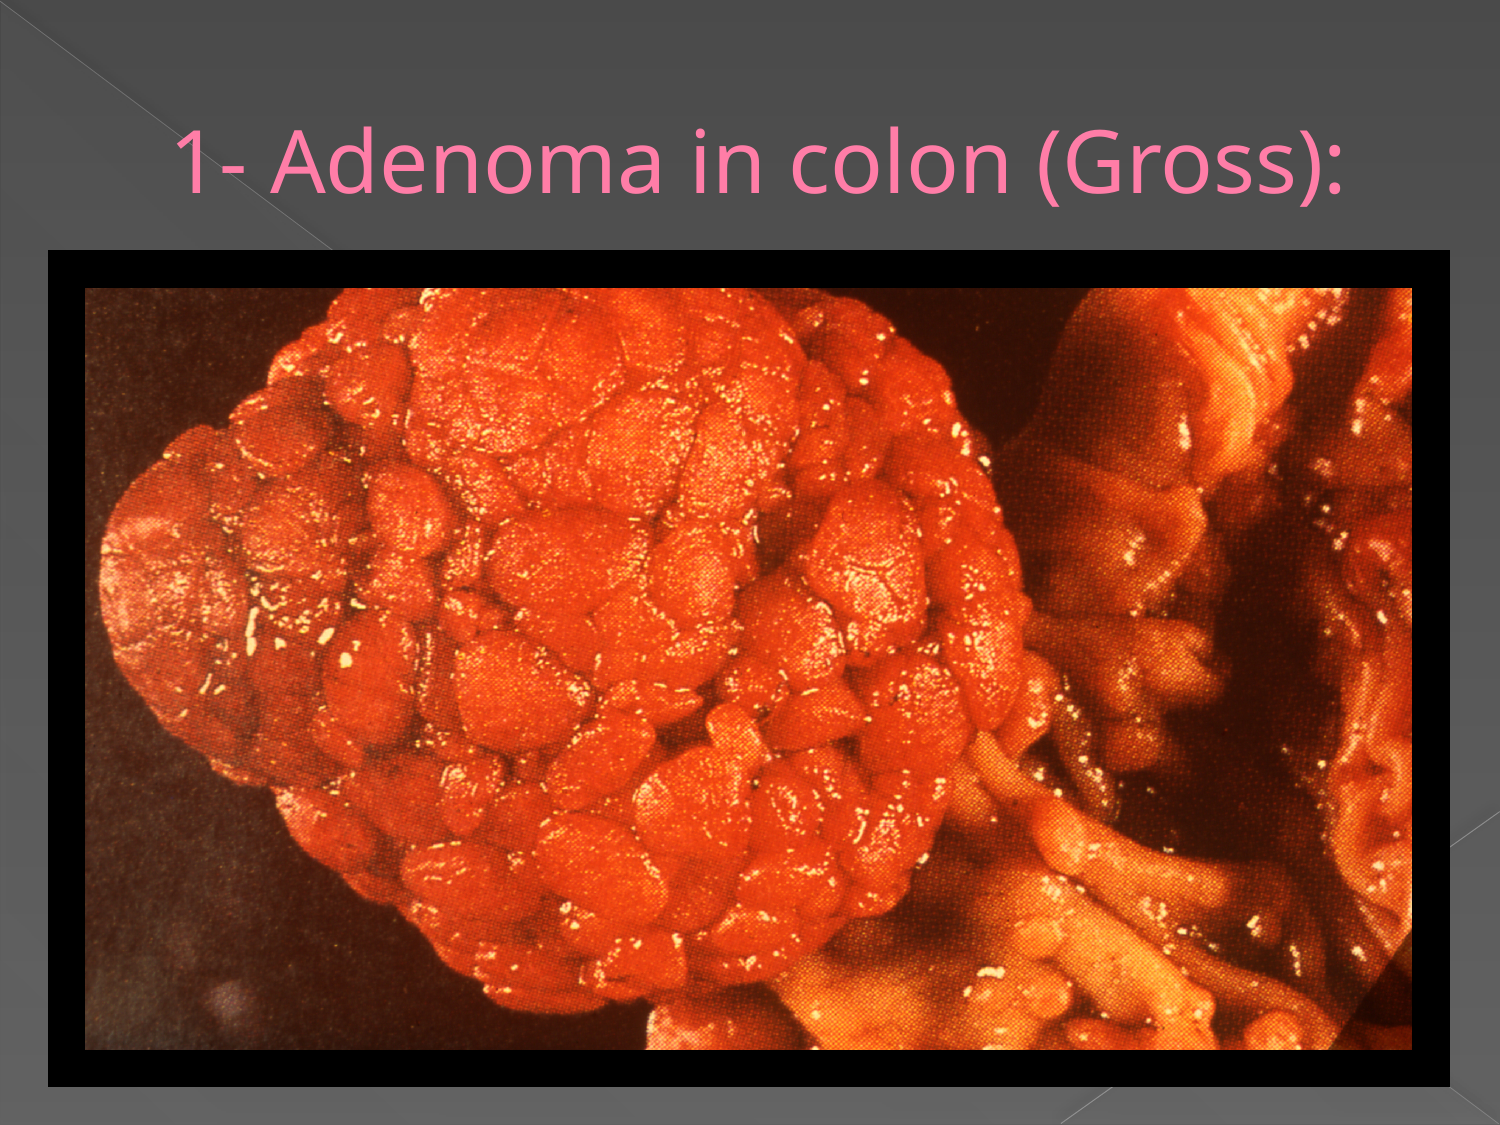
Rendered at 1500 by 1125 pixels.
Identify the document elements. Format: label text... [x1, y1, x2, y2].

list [85, 287, 1413, 1051]
title 1- Adenoma in colon (Gross): [75, 43, 1425, 250]
